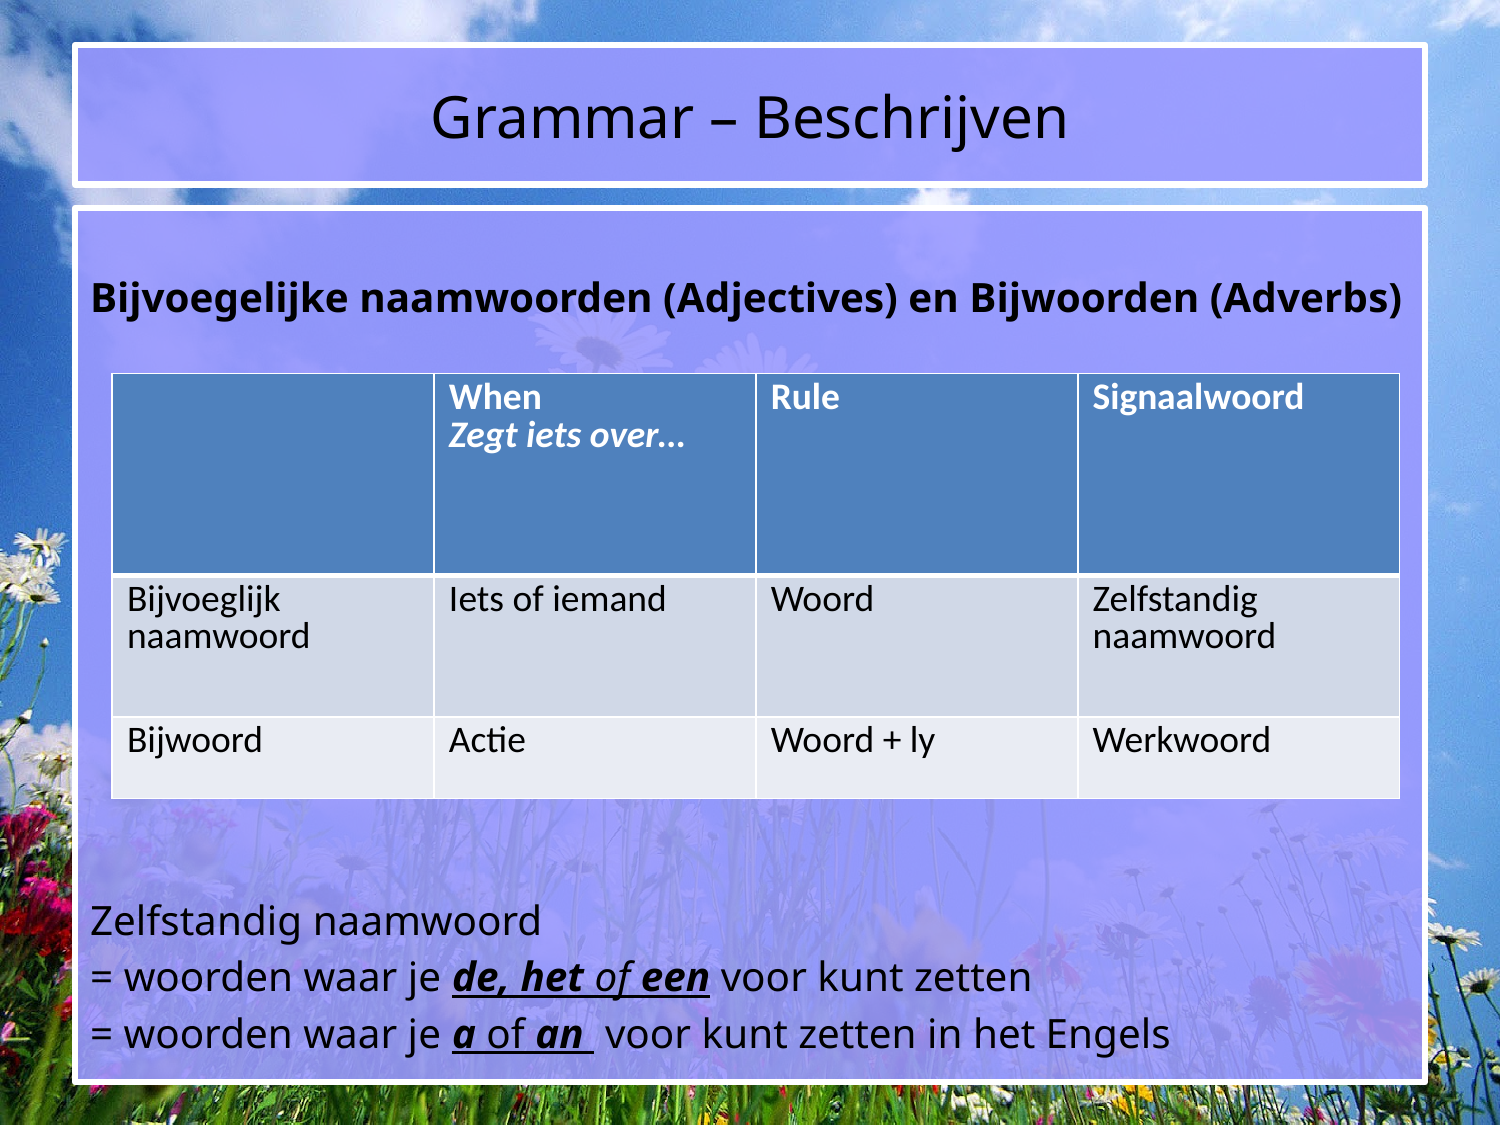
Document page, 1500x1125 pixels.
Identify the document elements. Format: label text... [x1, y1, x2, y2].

table_header Signaalwoord [1079, 374, 1399, 573]
table_cell Actie [435, 718, 755, 798]
list Bijvoegelijke naamwoorden (Adjectives) en Bijwoorden (Adverbs) Zelfstandig naamwoord = woorden waar je de, het of een voor kunt zetten = woorden waar je a of an voor kunt zetten in het Engels [72, 205, 1428, 1085]
table_cell Woord + ly [757, 718, 1077, 798]
table_header Rule [757, 374, 1077, 573]
table_cell Woord [757, 578, 1077, 716]
picture [0, 0, 1500, 1125]
table_cell Iets of iemand [435, 578, 755, 716]
table_cell Werkwoord [1079, 718, 1399, 798]
table_cell Bijwoord [113, 718, 433, 798]
table_header [113, 374, 433, 573]
table_cell Zelfstandig naamwoord [1079, 578, 1399, 716]
title Grammar – Beschrijven [72, 42, 1428, 188]
table_cell Bijvoeglijk naamwoord [113, 578, 433, 716]
table_header When Zegt iets over… [435, 374, 755, 573]
